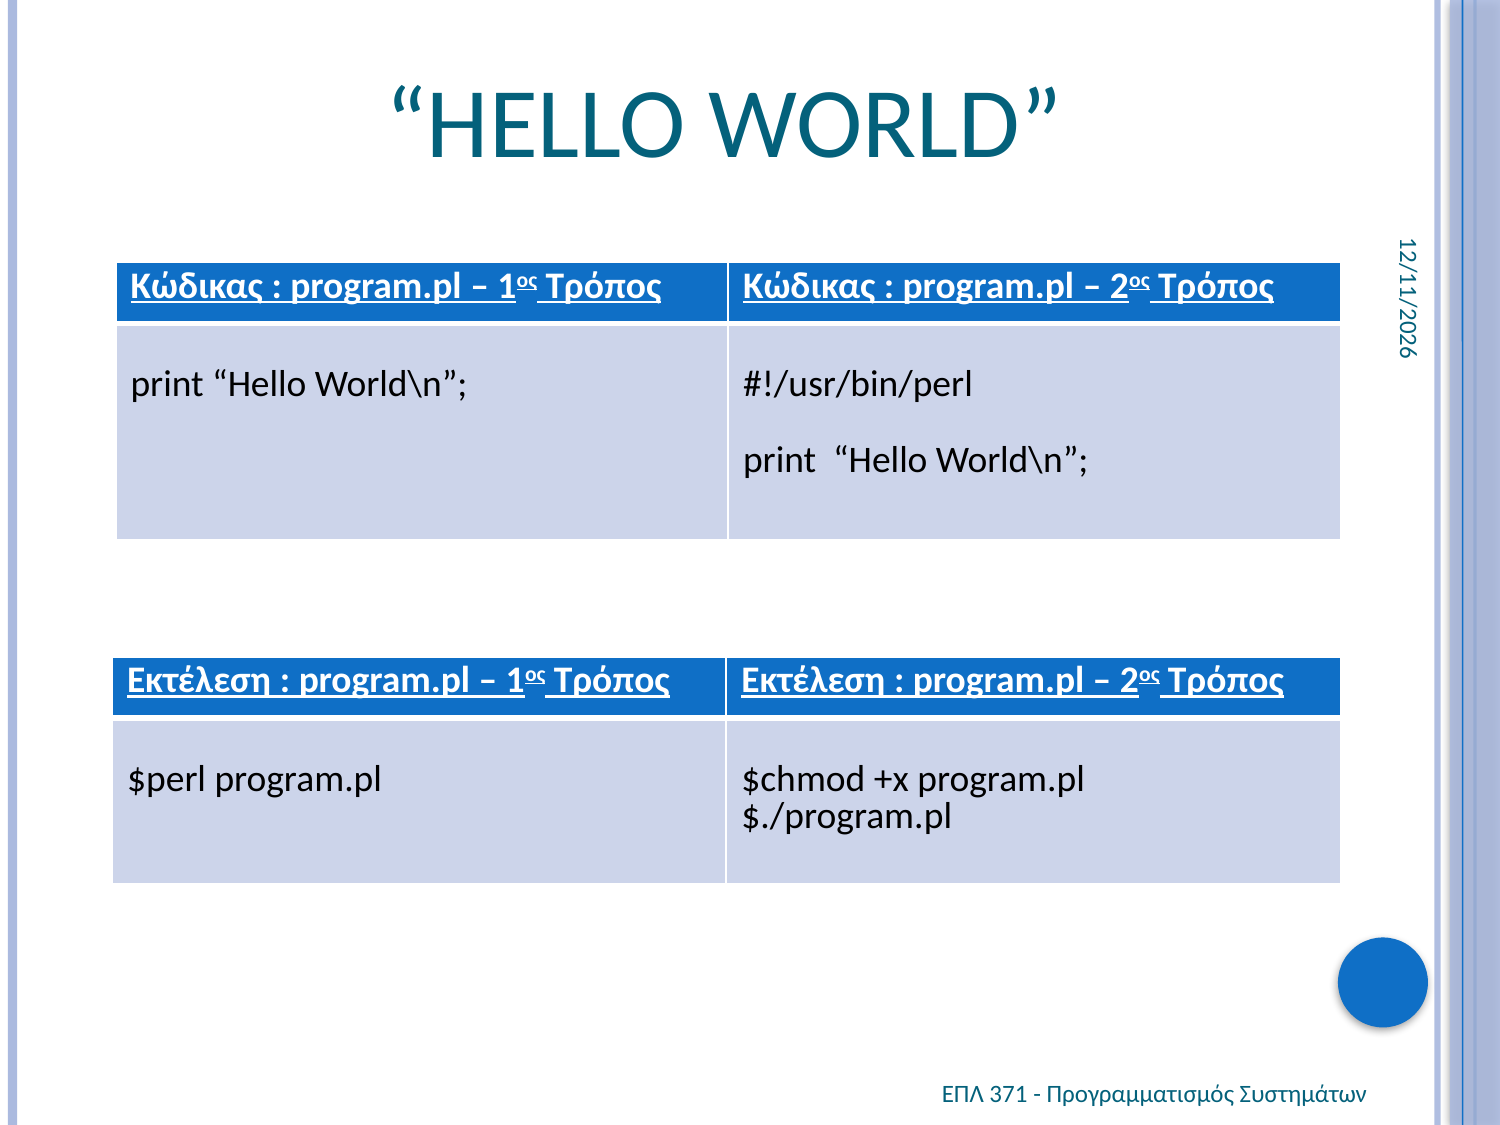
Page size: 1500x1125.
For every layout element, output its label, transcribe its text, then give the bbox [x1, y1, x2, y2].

table_cell #!/usr/bin/perl print “Hello World\n”; [729, 326, 1340, 539]
footer ΕΠΛ 371 - Προγραμματισμός Συστημάτων [927, 1062, 1453, 1123]
table_cell $perl program.pl [113, 721, 725, 883]
table_cell $chmod +x program.pl $./program.pl [727, 721, 1340, 883]
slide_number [1378, 43, 1442, 374]
table_header Κώδικας : program.pl – 1ος Τρόπος [117, 263, 727, 321]
table_header Κώδικας : program.pl – 2ος Τρόπος [729, 263, 1340, 321]
table_cell print “Hello World\n”; [117, 326, 727, 539]
table_header Εκτέλεση : program.pl – 1ος Τρόπος [113, 658, 725, 715]
title “hello world” [147, 30, 1300, 186]
table_header Εκτέλεση : program.pl – 2ος Τρόπος [727, 658, 1340, 715]
